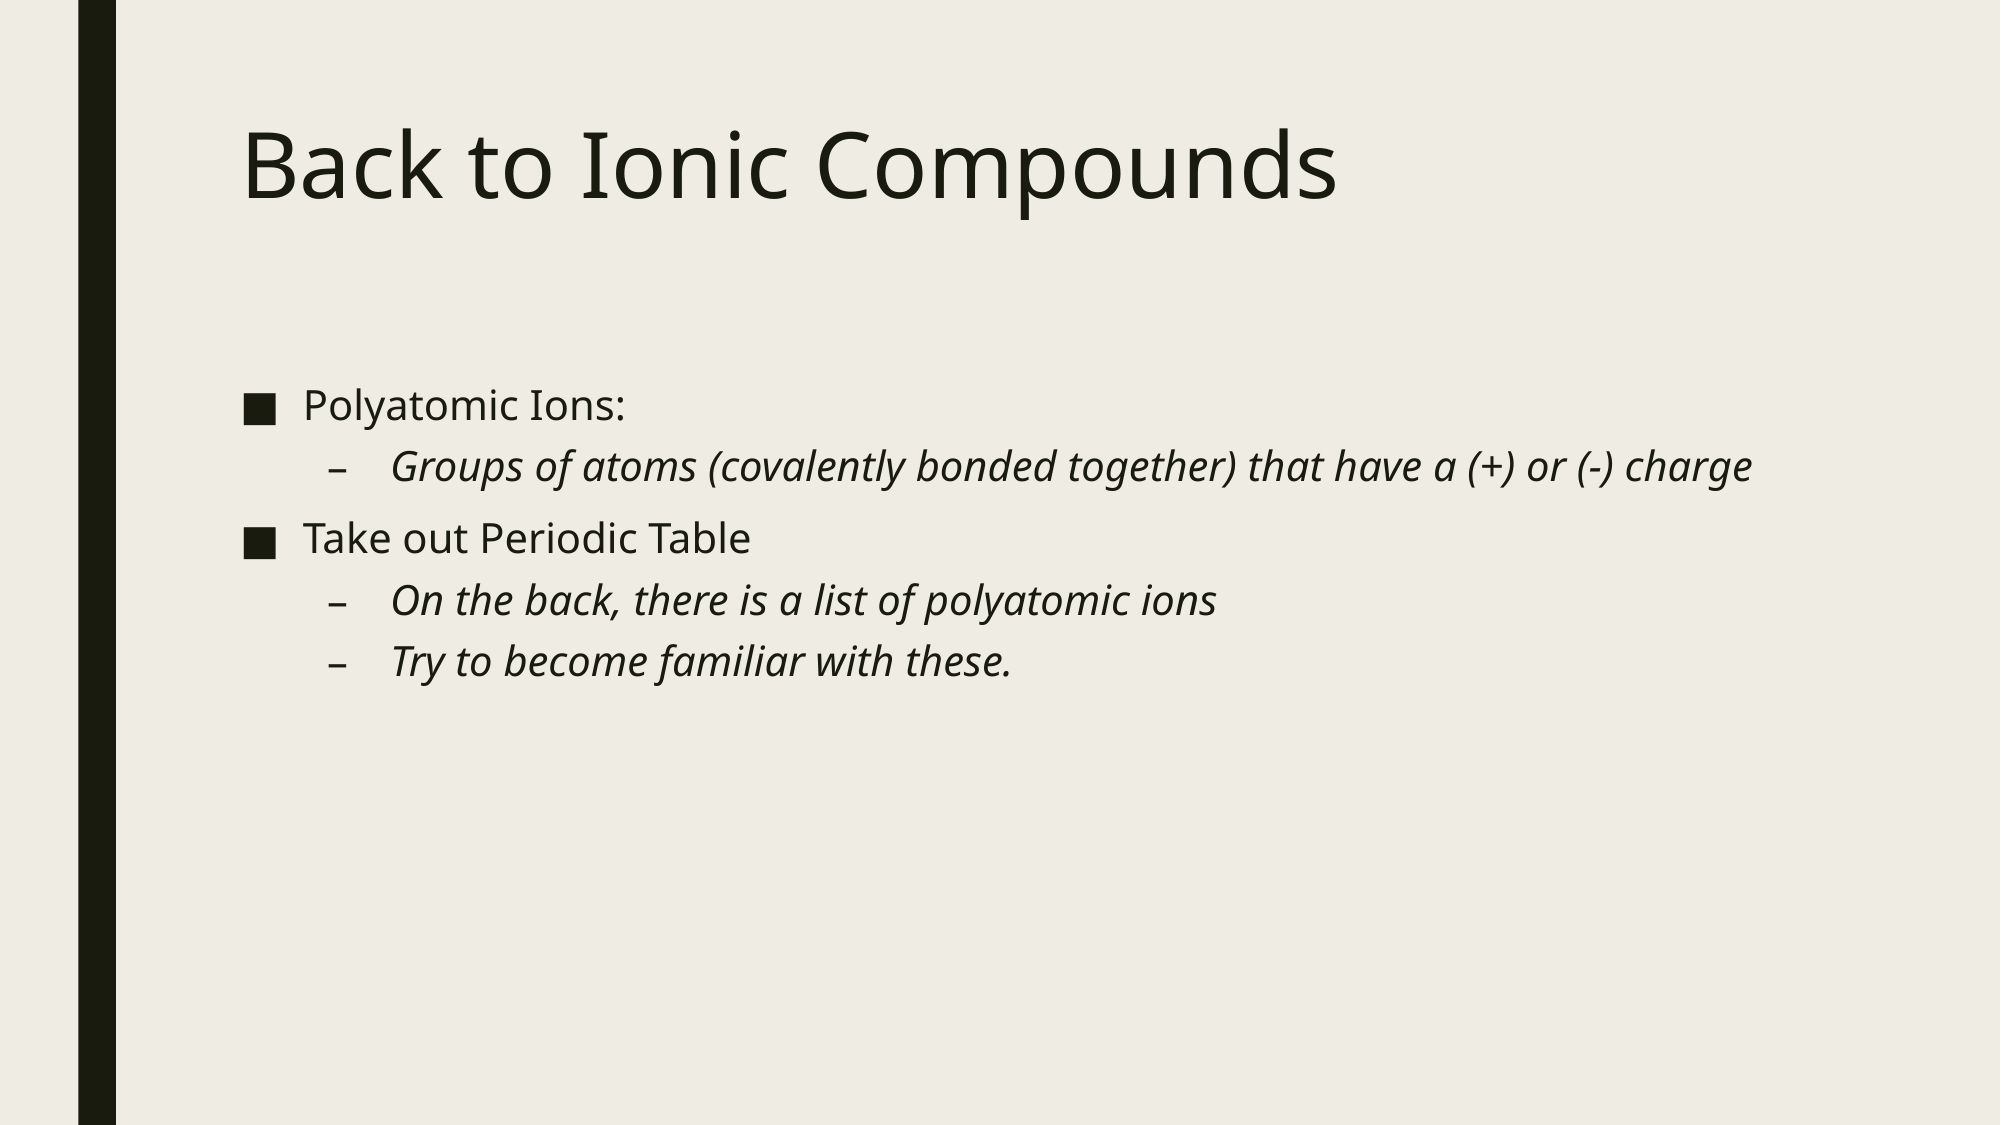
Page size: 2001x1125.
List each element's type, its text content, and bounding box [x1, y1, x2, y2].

list Polyatomic Ions: Groups of atoms (covalently bonded together) that have a (+) or (-) charge Take out Periodic Table On the back, there is a list of polyatomic ions Try to become familiar with these. [225, 375, 1800, 963]
title Back to Ionic Compounds [225, 112, 1800, 357]
